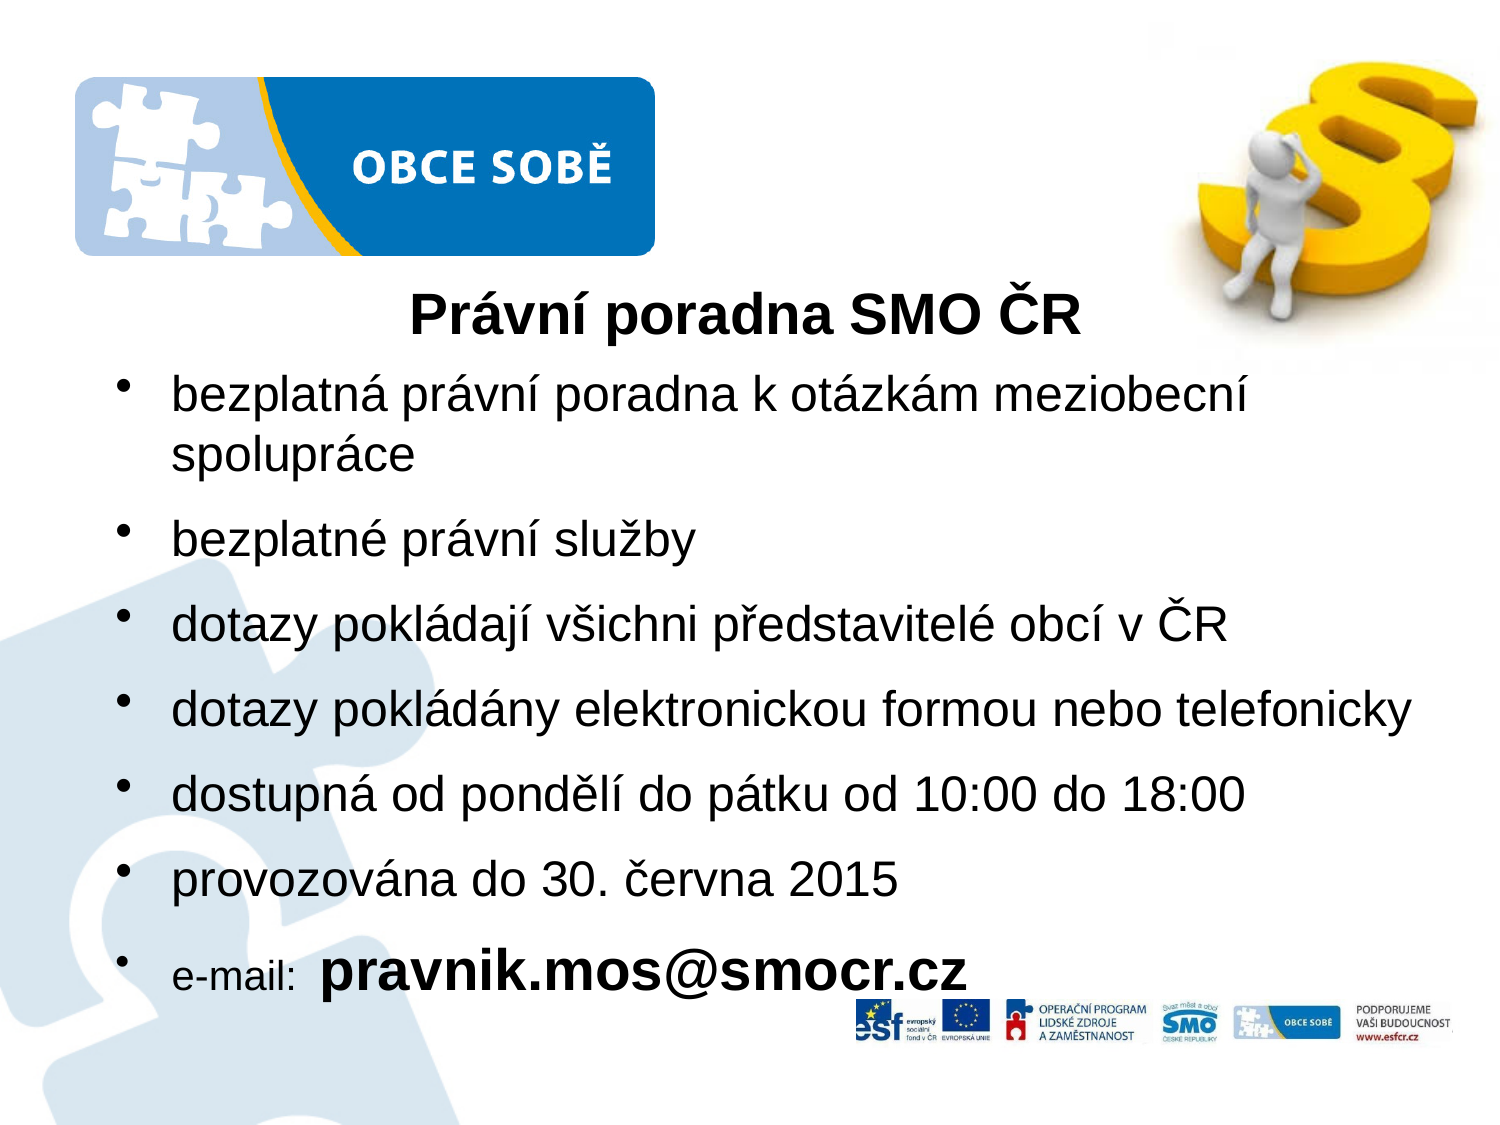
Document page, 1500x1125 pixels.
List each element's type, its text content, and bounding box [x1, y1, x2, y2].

text_box Právní poradna SMO ČR [75, 268, 1143, 354]
list bezplatná právní poradna k otázkám meziobecní spolupráce bezplatné právní služby dotazy pokládají všichni představitelé obcí v ČR dotazy pokládány elektronickou formou nebo telefonicky dostupná od pondělí do pátku od 10:00 do 18:00 provozována do 30. června 2015 e-mail: pravnik.mos@smocr.cz [100, 354, 1436, 941]
picture [0, 0, 1500, 1125]
